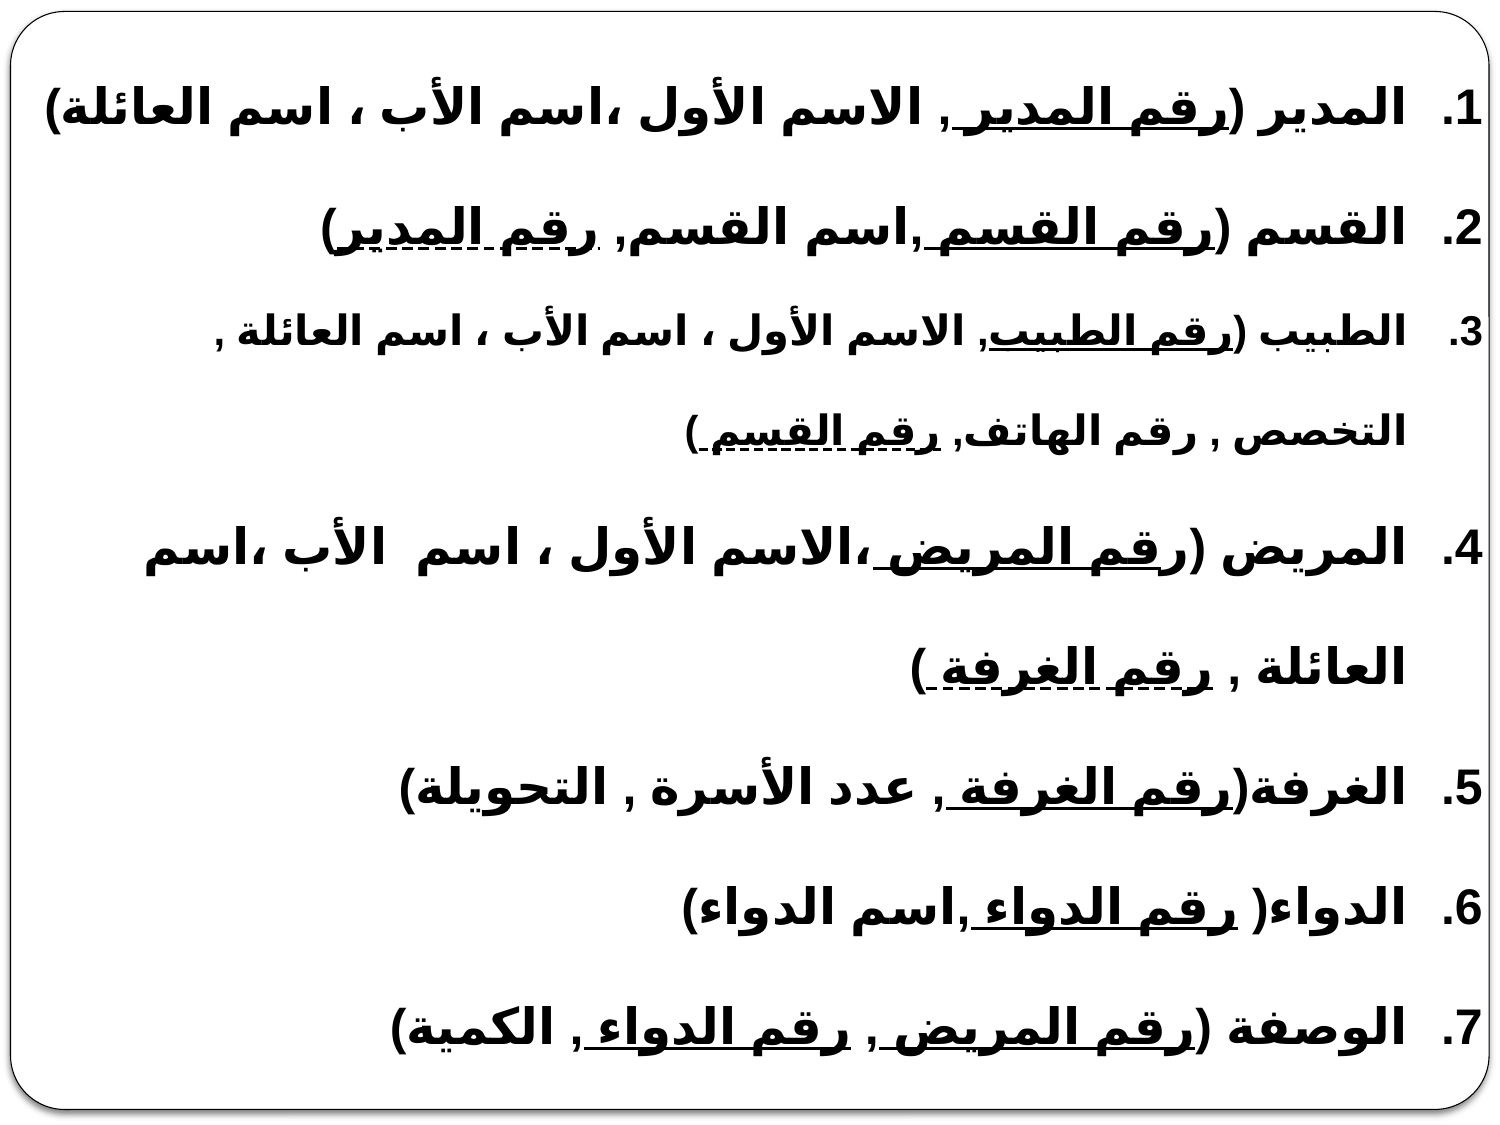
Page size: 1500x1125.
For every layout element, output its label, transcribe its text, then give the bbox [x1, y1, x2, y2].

text_box المدير (رقم المدير , الاسم الأول ،اسم الأب ، اسم العائلة) القسم (رقم القسم ,اسم القسم, رقم المدير) الطبيب (رقم الطبيب, الاسم الأول ، اسم الأب ، اسم العائلة , التخصص , رقم الهاتف, رقم القسم ) المريض (رقم المريض ،الاسم الأول ، اسم الأب ،اسم العائلة , رقم الغرفة ) الغرفة(رقم الغرفة , عدد الأسرة , التحويلة) الدواء( رقم الدواء ,اسم الدواء) الوصفة (رقم المريض , رقم الدواء , الكمية) المعالجة ( رقم المريض ، رقم الطبيب , تاريخ الكشف , الملاحظات ) الهاتف (رقم الطبيب ، رقم الهاتف ) [0, 6, 1498, 1125]
